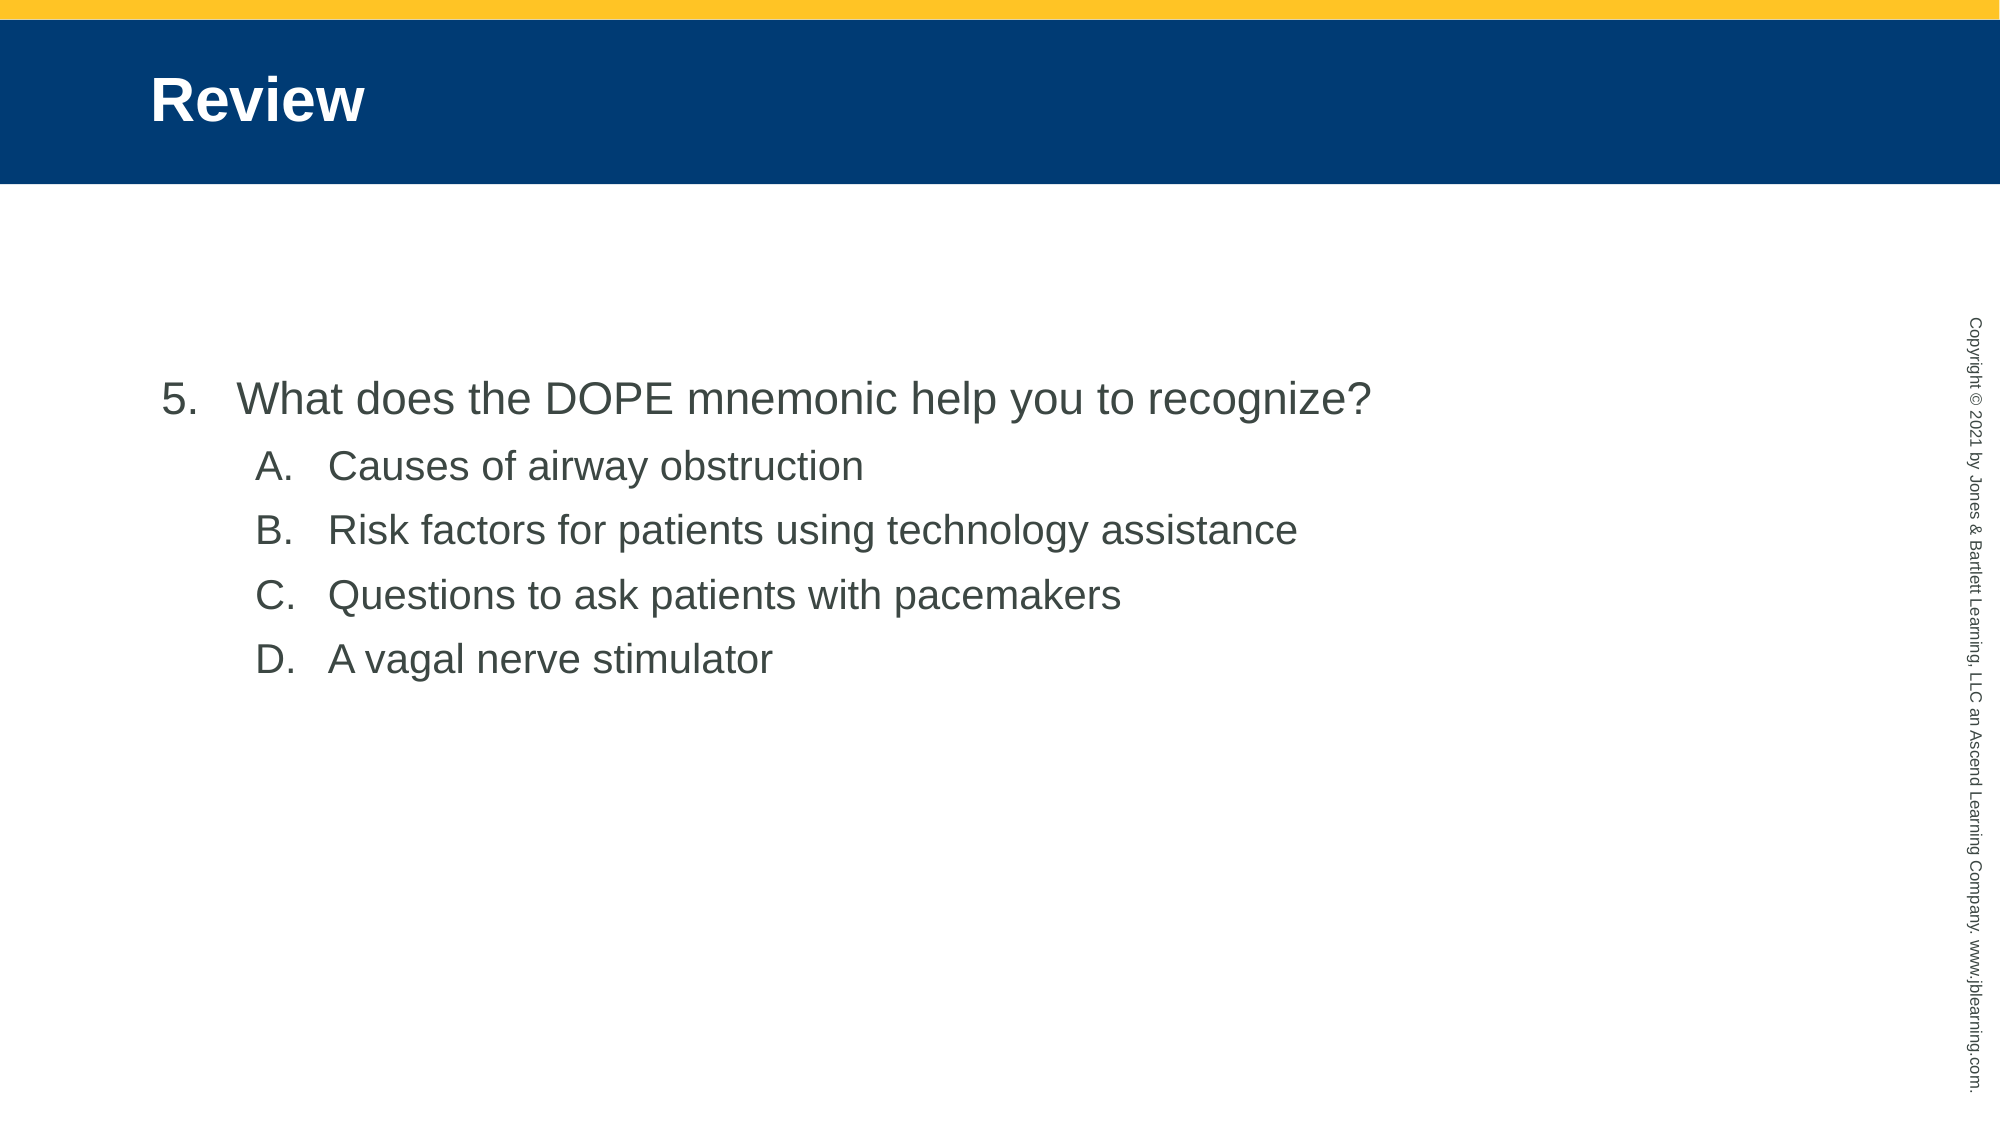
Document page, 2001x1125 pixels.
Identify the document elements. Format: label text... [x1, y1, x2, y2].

title Review [0, 19, 2000, 185]
list What does the DOPE mnemonic help you to recognize? Causes of airway obstruction Risk factors for patients using technology assistance Questions to ask patients with pacemakers A vagal nerve stimulator [146, 361, 1859, 1016]
